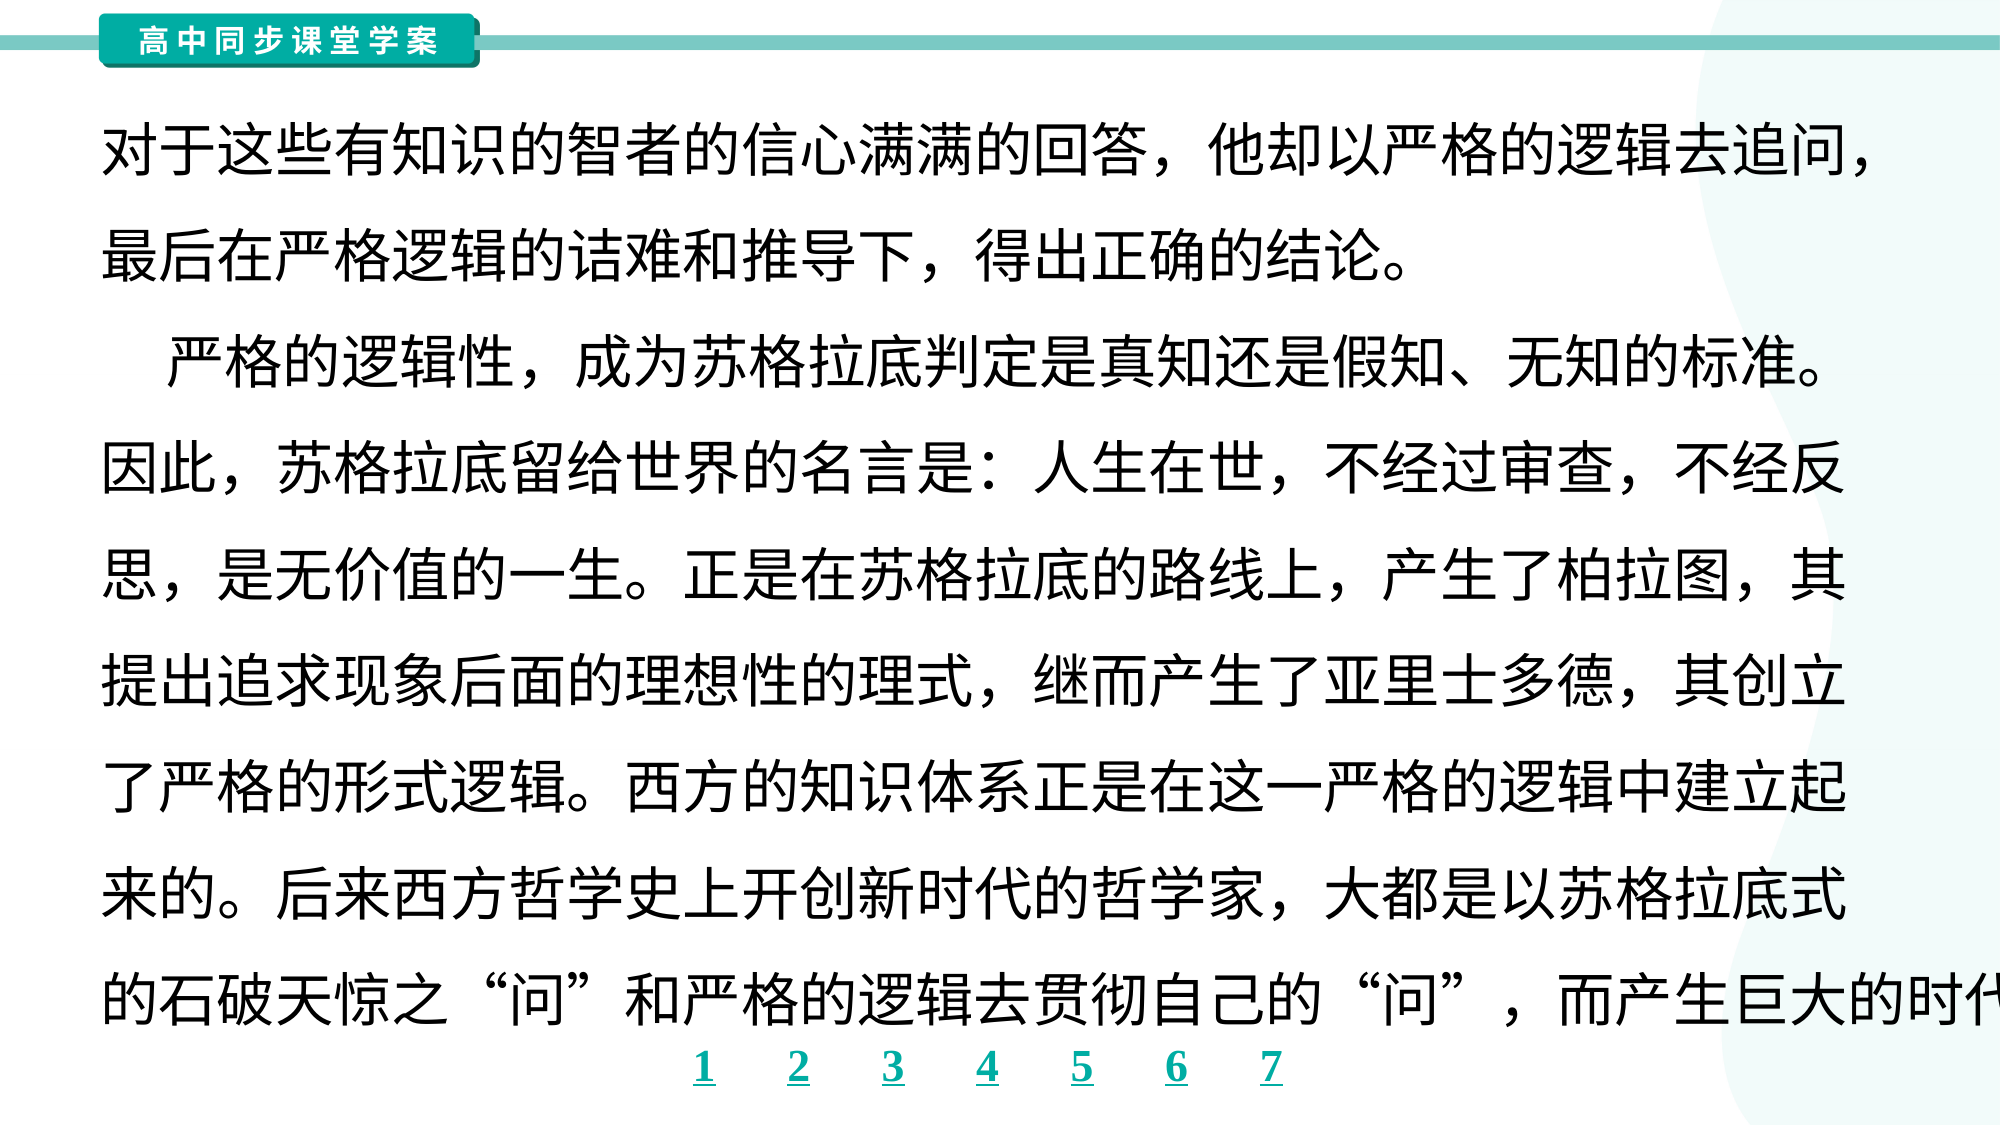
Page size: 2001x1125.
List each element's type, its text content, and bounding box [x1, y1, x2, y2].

picture [0, 0, 2000, 1125]
text_box 对于这些有知识的智者的信心满满的回答，他却以严格的逻辑去追问， 最后在严格逻辑的诘难和推导下，得出正确的结论。 严格的逻辑性，成为苏格拉底判定是真知还是假知、无知的标准。 因此，苏格拉底留给世界的名言是：人生在世，不经过审查，不经反 思，是无价值的一生。正是在苏格拉底的路线上，产生了柏拉图，其 提出追求现象后面的理想性的理式，继而产生了亚里士多德，其创立 了严格的形式逻辑。西方的知识体系正是在这一严格的逻辑中建立起 来的。后来西方哲学史上开创新时代的哲学家，大都是以苏格拉底式 的石破天惊之“问”和严格的逻辑去贯彻自己的“问”，而产生巨大的时代 [100, 76, 1899, 1033]
